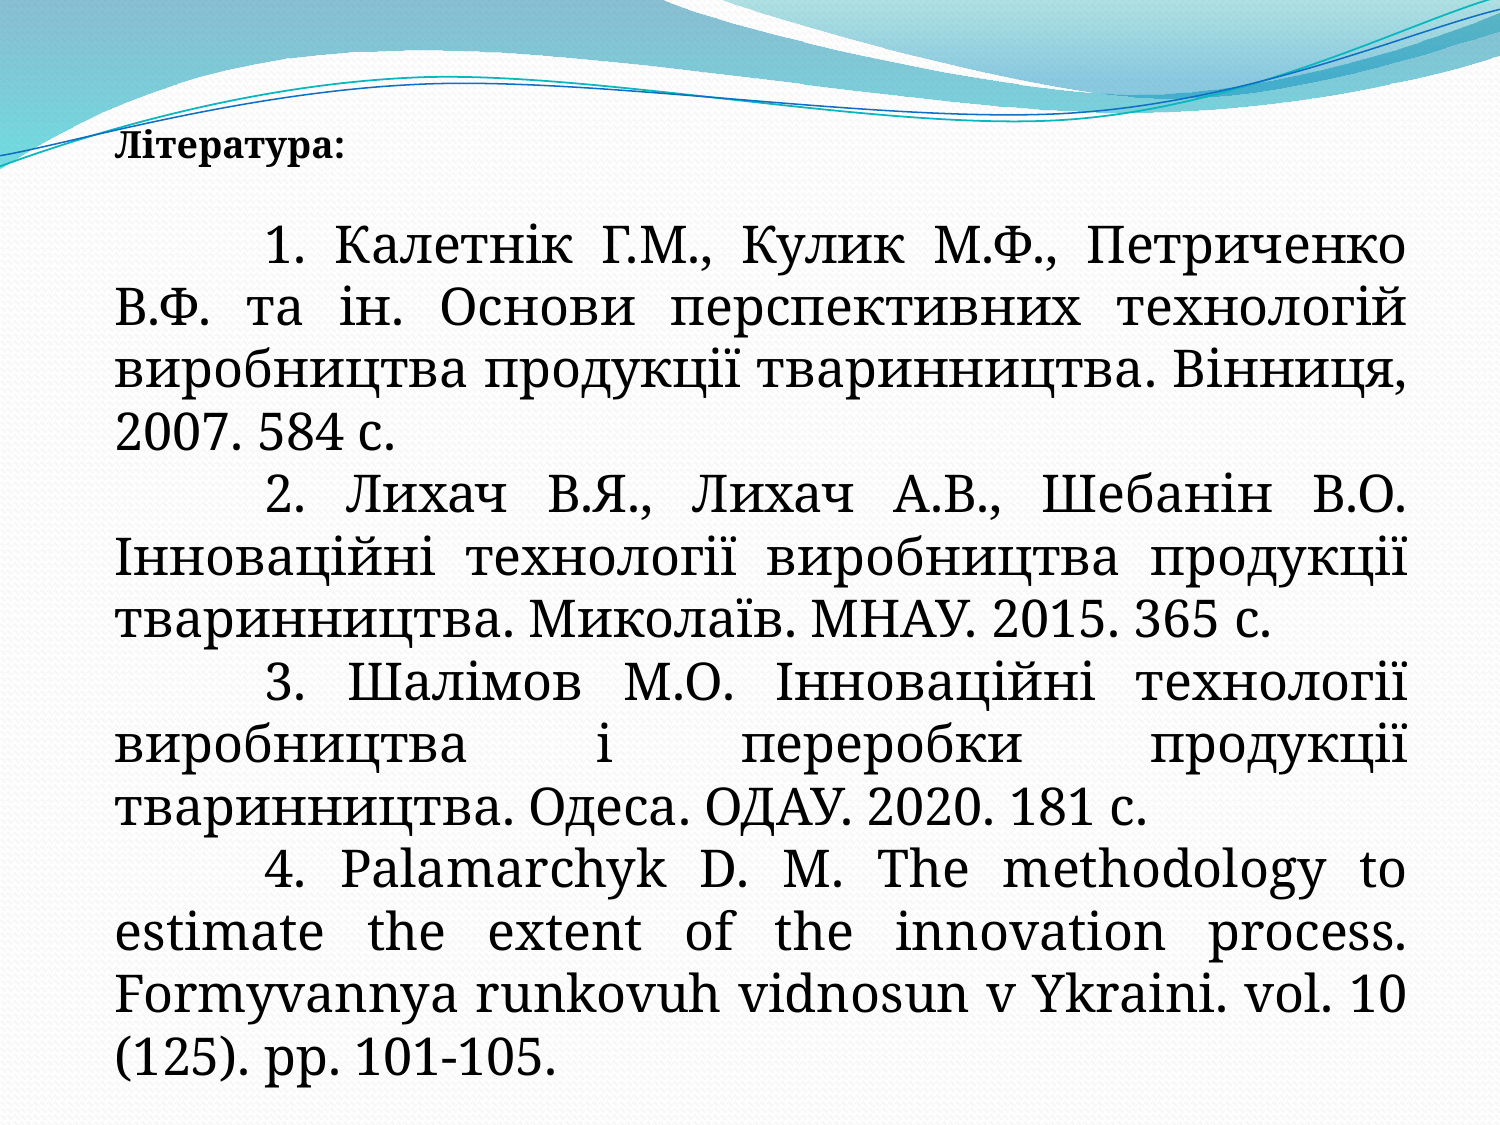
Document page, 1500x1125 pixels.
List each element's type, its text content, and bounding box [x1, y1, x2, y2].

text_box Література: 1. Калетнік Г.М., Кулик М.Ф., Петриченко В.Ф. та ін. Основи перспективних технологій виробництва продукції тваринництва. Вінниця, 2007. 584 с. 2. Лихач В.Я., Лихач А.В., Шебанін В.О. Інноваційні технології виробництва продукції тваринництва. Миколаїв. МНАУ. 2015. 365 с. 3. Шалімов М.О. Інноваційні технології виробництва і переробки продукції тваринництва. Одеса. ОДАУ. 2020. 181 с. 4. Palamarchyk D. M. The methodology to estimate the extent of the innovation process. Formyvannya runkovuh vidnosun v Ykraini. vol. 10 (125). pp. 101-105. [100, 113, 1424, 1125]
